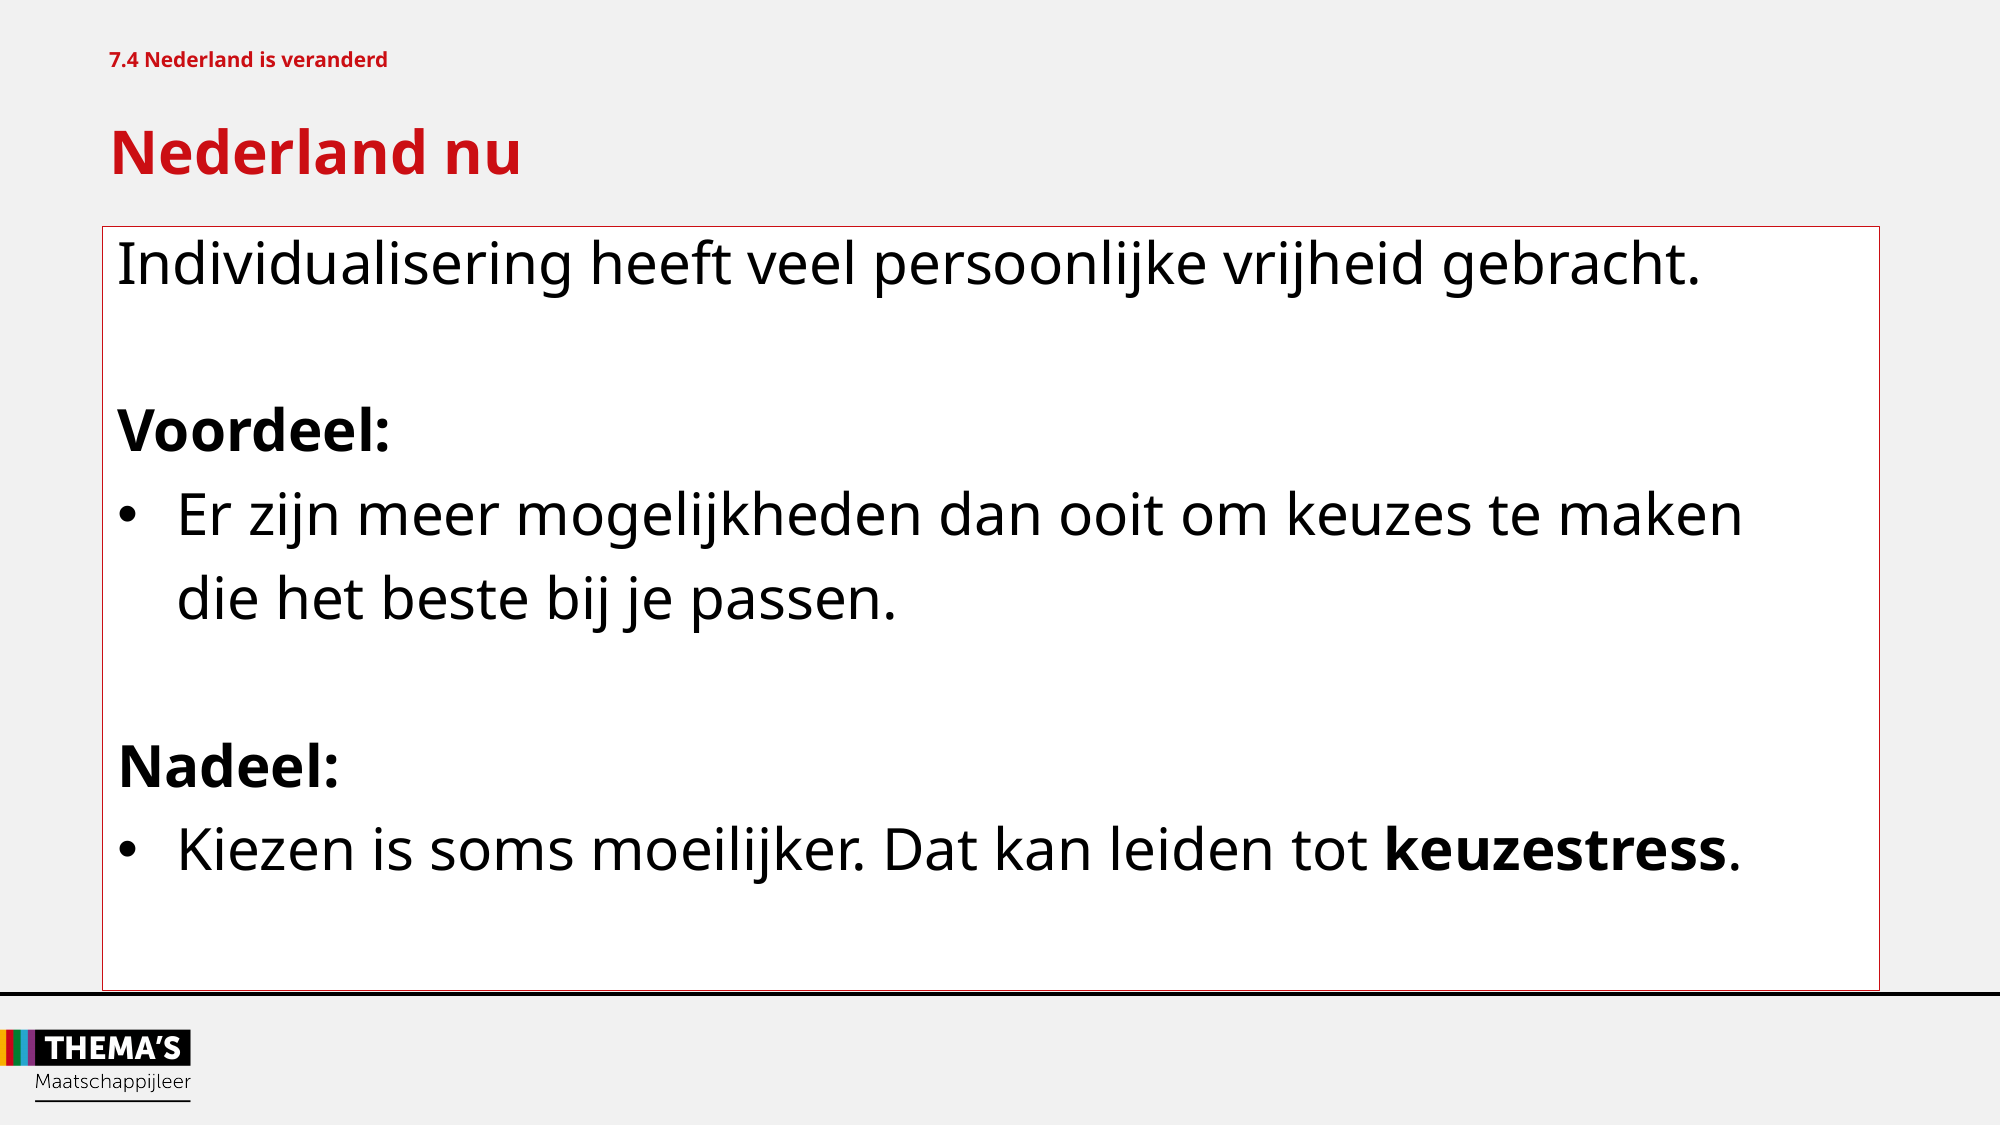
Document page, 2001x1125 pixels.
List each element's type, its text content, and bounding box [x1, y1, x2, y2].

list 7.4 Nederland is veranderd [94, 33, 941, 88]
list Nederland nu [94, 114, 1879, 205]
list Individualisering heeft veel persoonlijke vrijheid gebracht. Voordeel: Er zijn meer mogelijkheden dan ooit om keuzes te maken die het beste bij je passen. Nadeel: Kiezen is soms moeilijker. Dat kan leiden tot keuzestress. [102, 226, 1880, 991]
picture [0, 993, 203, 1125]
